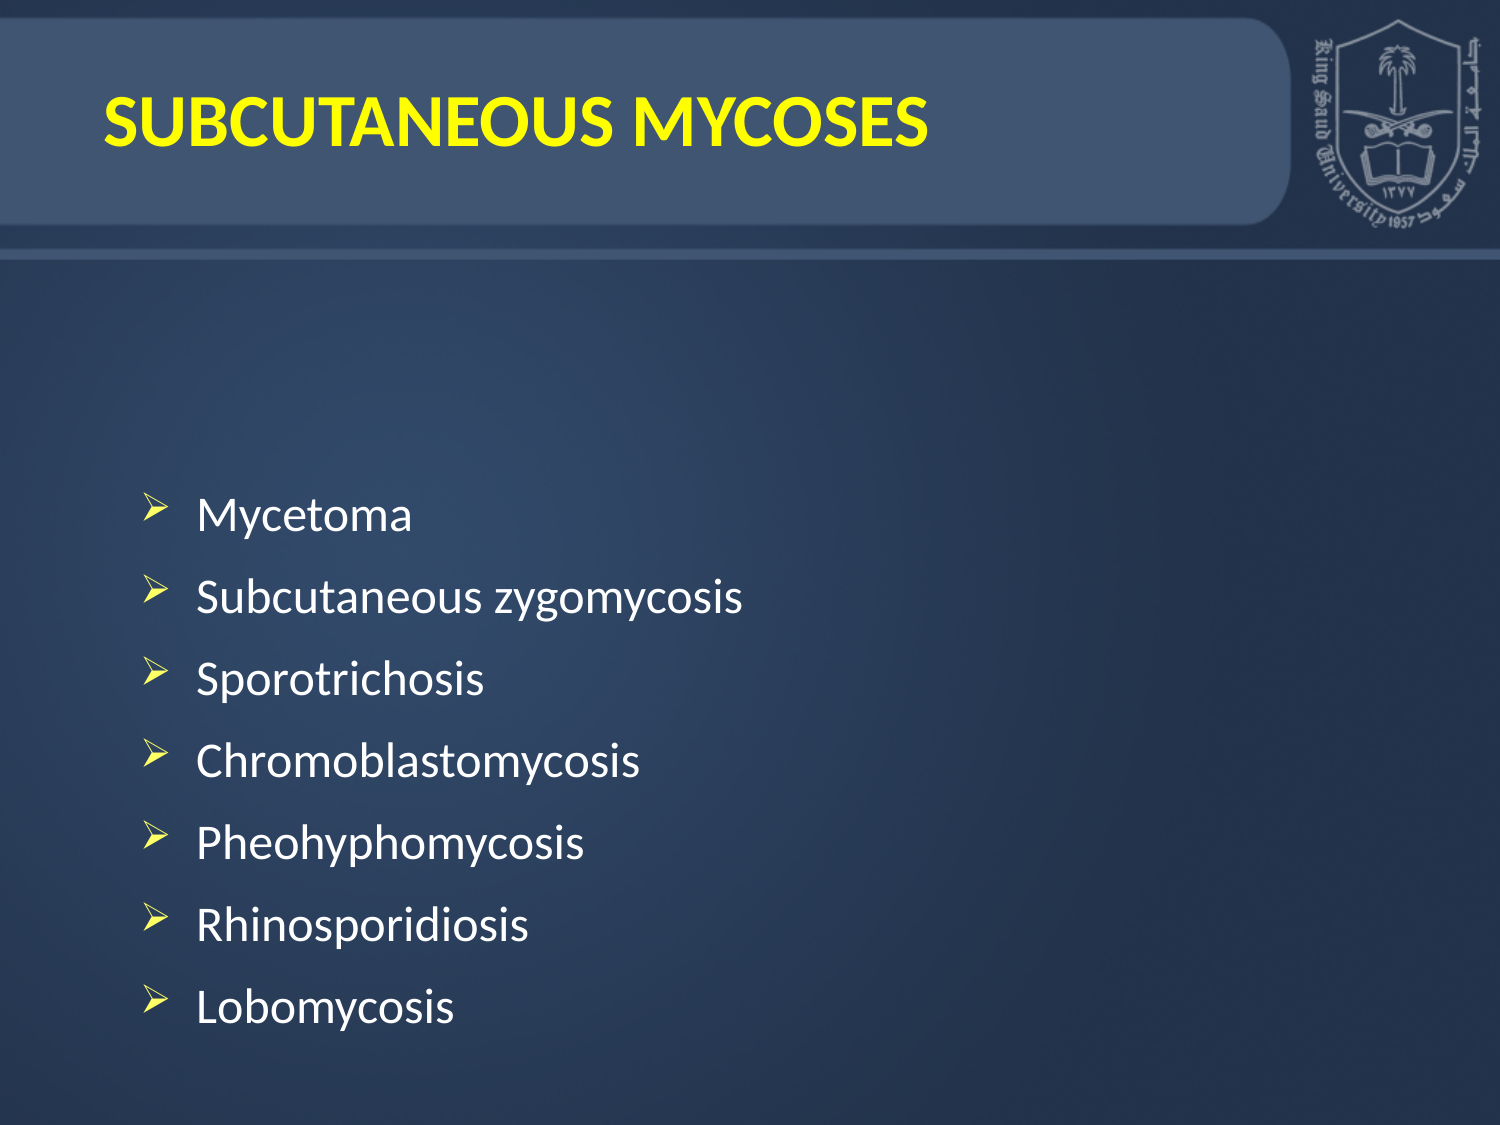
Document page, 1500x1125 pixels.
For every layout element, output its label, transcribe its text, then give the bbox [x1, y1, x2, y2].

picture [0, 0, 1500, 1125]
list Mycetoma Subcutaneous zygomycosis Sporotrichosis Chromoblastomycosis Pheohyphomycosis Rhinosporidiosis Lobomycosis [124, 462, 1401, 1125]
title Subcutaneous Mycoses [88, 63, 1364, 288]
